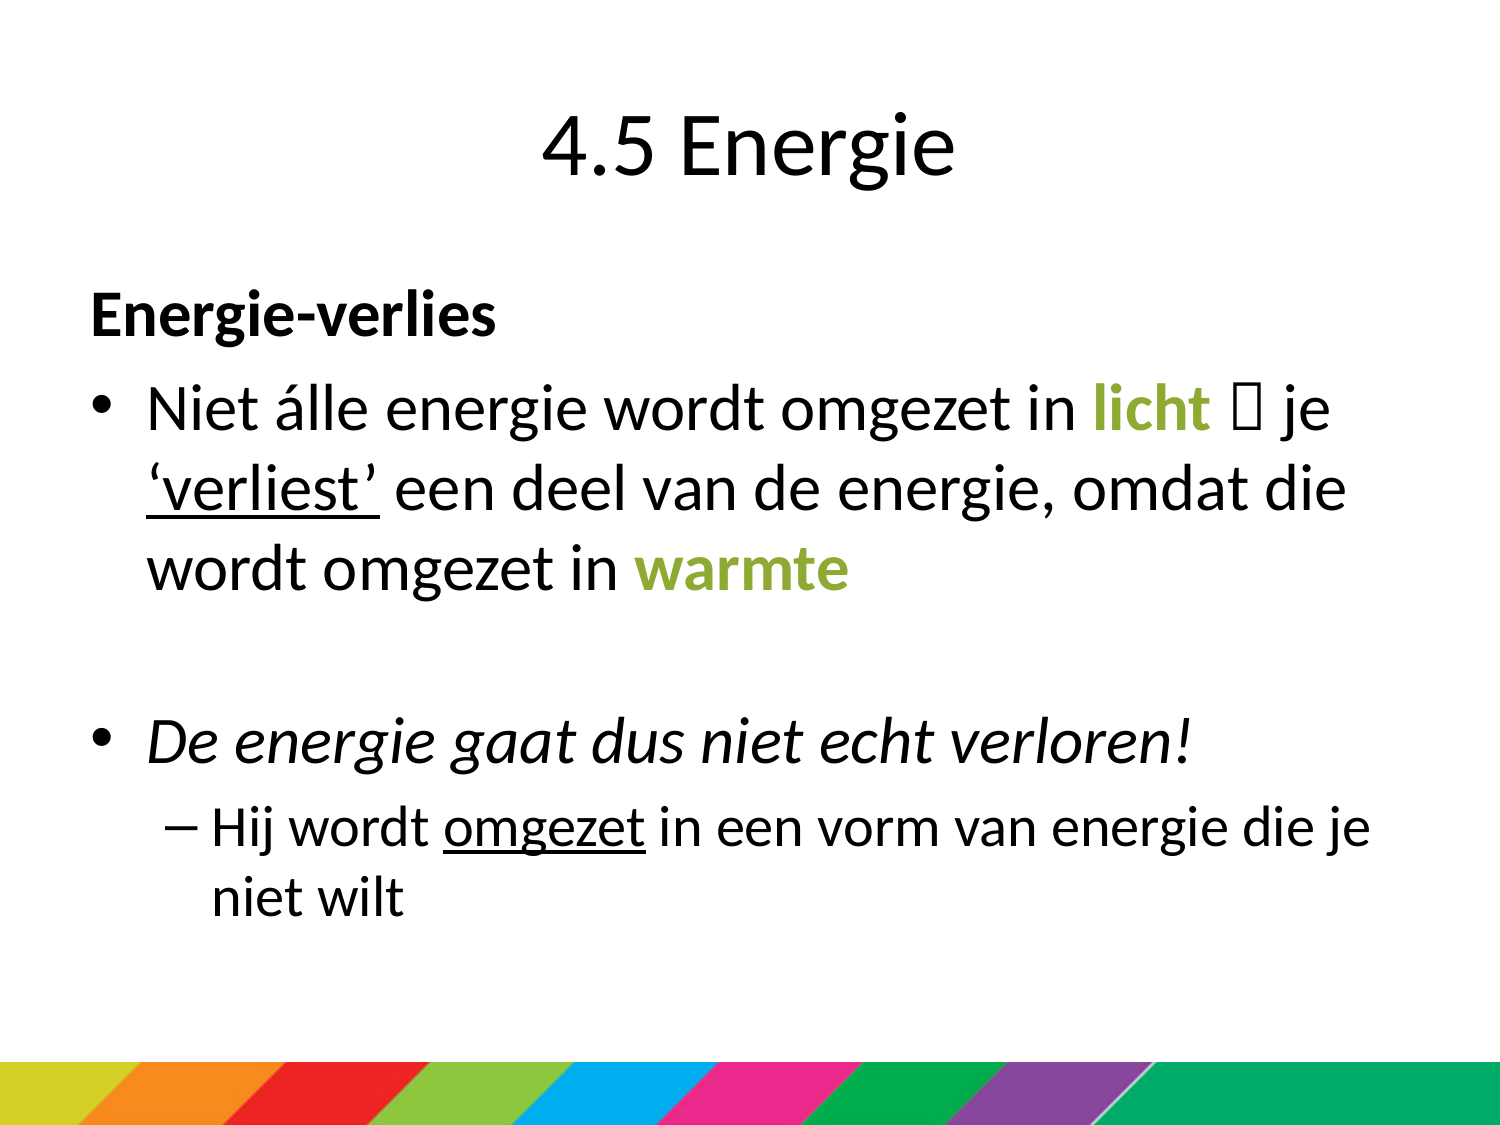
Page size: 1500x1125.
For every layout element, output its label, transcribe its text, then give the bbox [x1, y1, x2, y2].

picture [0, 1062, 574, 1125]
picture [656, 1062, 1500, 1125]
title 4.5 Energie [75, 45, 1425, 233]
list Energie-verlies Niet álle energie wordt omgezet in licht  je ‘verliest’ een deel van de energie, omdat die wordt omgezet in warmte De energie gaat dus niet echt verloren! Hij wordt omgezet in een vorm van energie die je niet wilt [75, 262, 1425, 1005]
